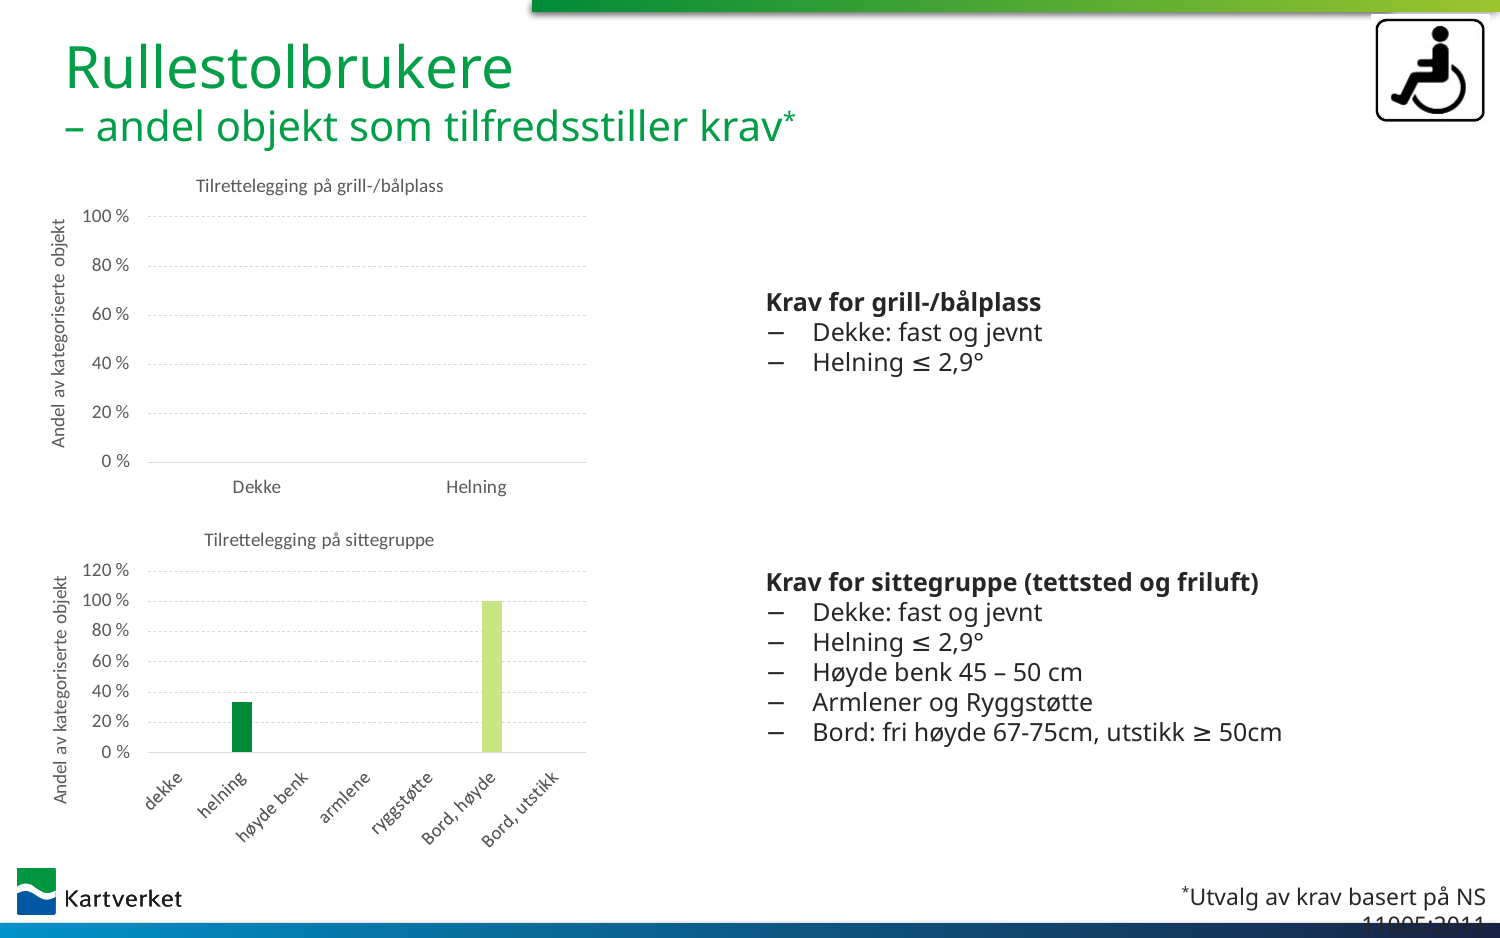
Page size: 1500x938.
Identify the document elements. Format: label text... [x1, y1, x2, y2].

text_box Krav for sittegruppe (tettsted og friluft) Dekke: fast og jevnt Helning ≤ 2,9° Høyde benk 45 – 50 cm Armlener og Ryggstøtte Bord: fri høyde 67-75cm, utstikk ≥ 50cm [750, 559, 1500, 754]
picture [41, 520, 597, 859]
picture [41, 166, 597, 505]
text_box *Utvalg av krav basert på NS 11005:2011 [1068, 873, 1500, 938]
text_box Krav for grill-/bålplass Dekke: fast og jevnt Helning ≤ 2,9° [750, 279, 1452, 384]
picture [1371, 13, 1491, 127]
text_box Rullestolbrukere – andel objekt som tilfredsstiller krav* [49, 14, 1431, 158]
